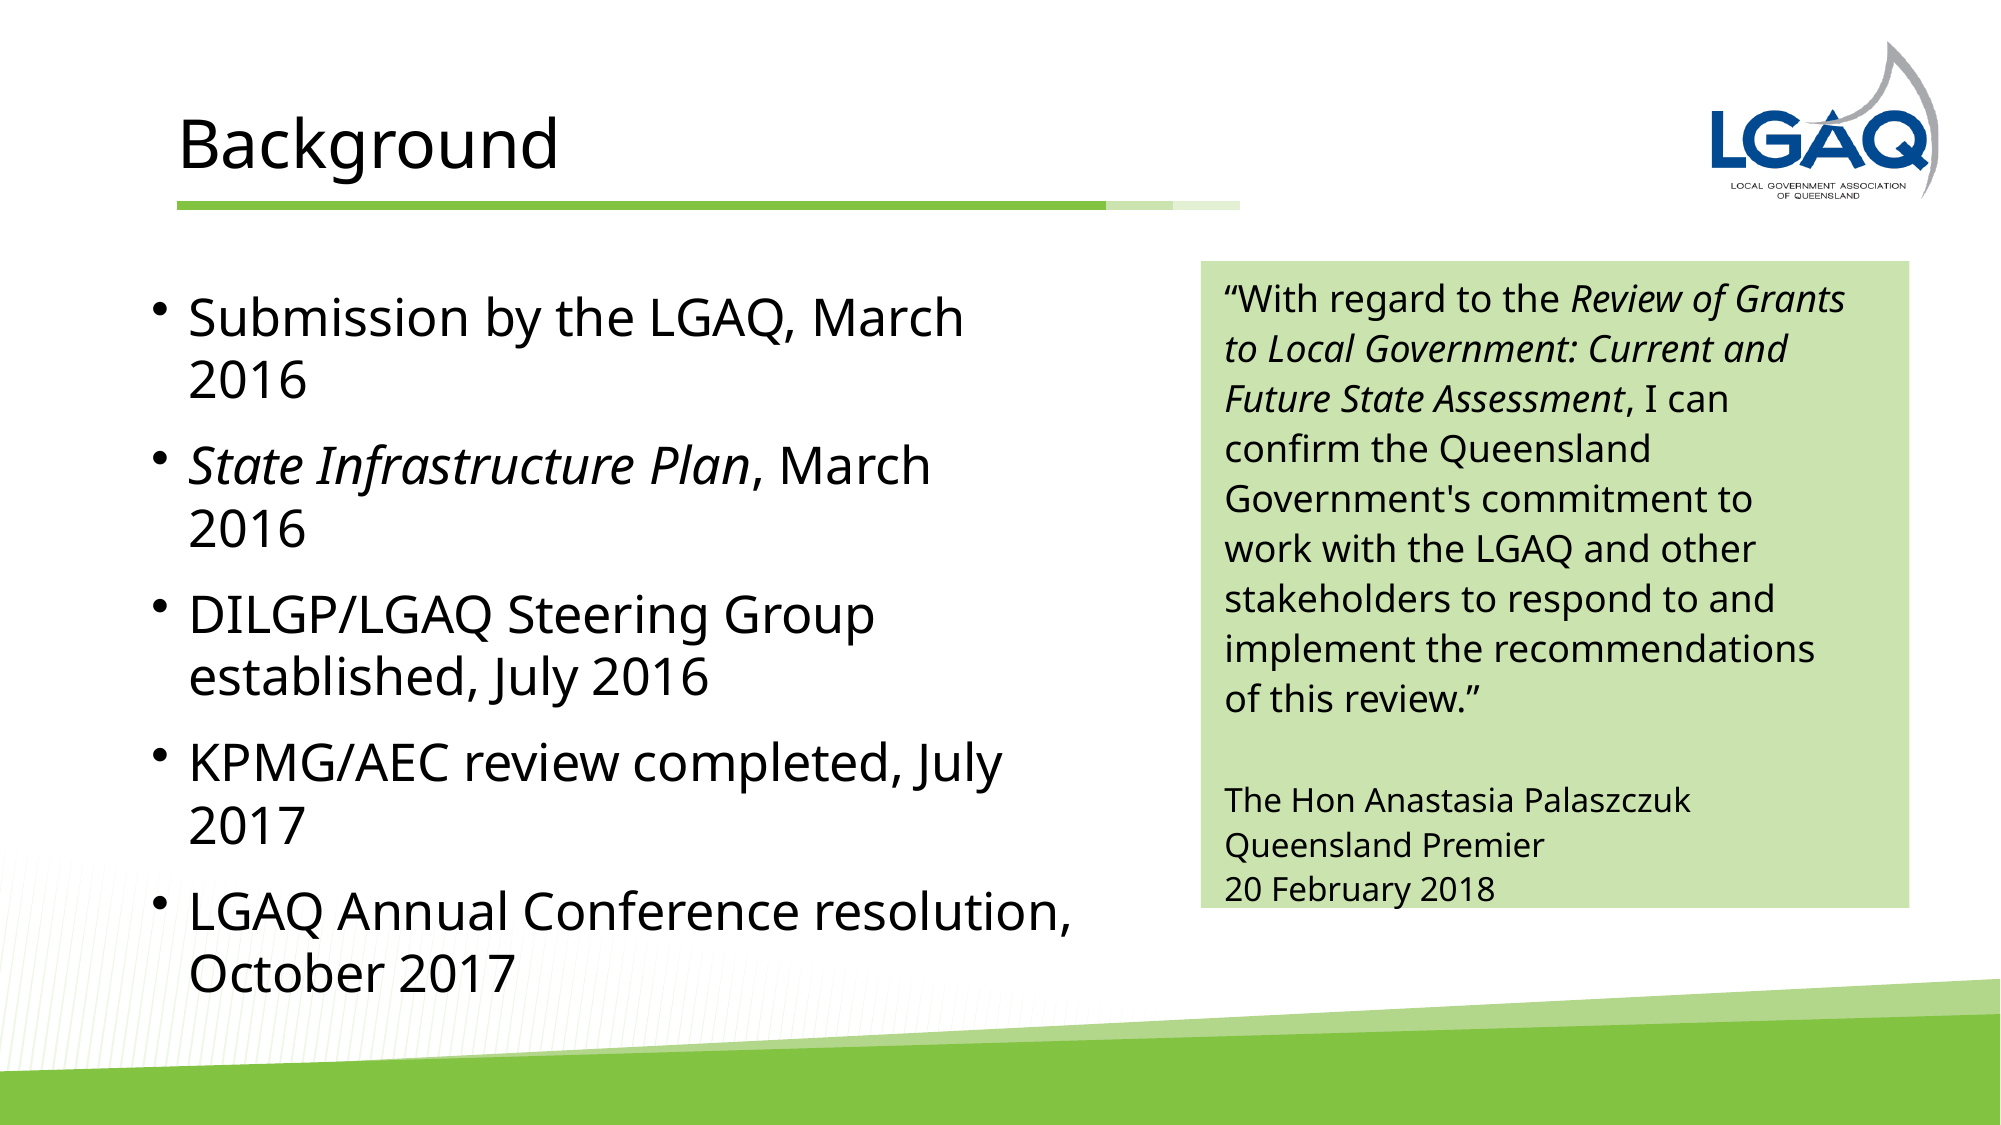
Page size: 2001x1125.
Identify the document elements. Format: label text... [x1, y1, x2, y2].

text_box “With regard to the Review of Grants to Local Government: Current and Future State Assessment, I can confirm the Queensland Government's commitment to work with the LGAQ and other stakeholders to respond to and implement the recommendations of this review.” The Hon Anastasia Palaszczuk Queensland Premier 20 February 2018 [1200, 261, 1910, 908]
title Background [175, 99, 1241, 289]
text_box Submission by the LGAQ, March 2016 State Infrastructure Plan, March 2016 DILGP/LGAQ Steering Group established, July 2016 KPMG/AEC review completed, July 2017 LGAQ Annual Conference resolution, October 2017 [149, 281, 1119, 1004]
picture [1711, 40, 1939, 200]
